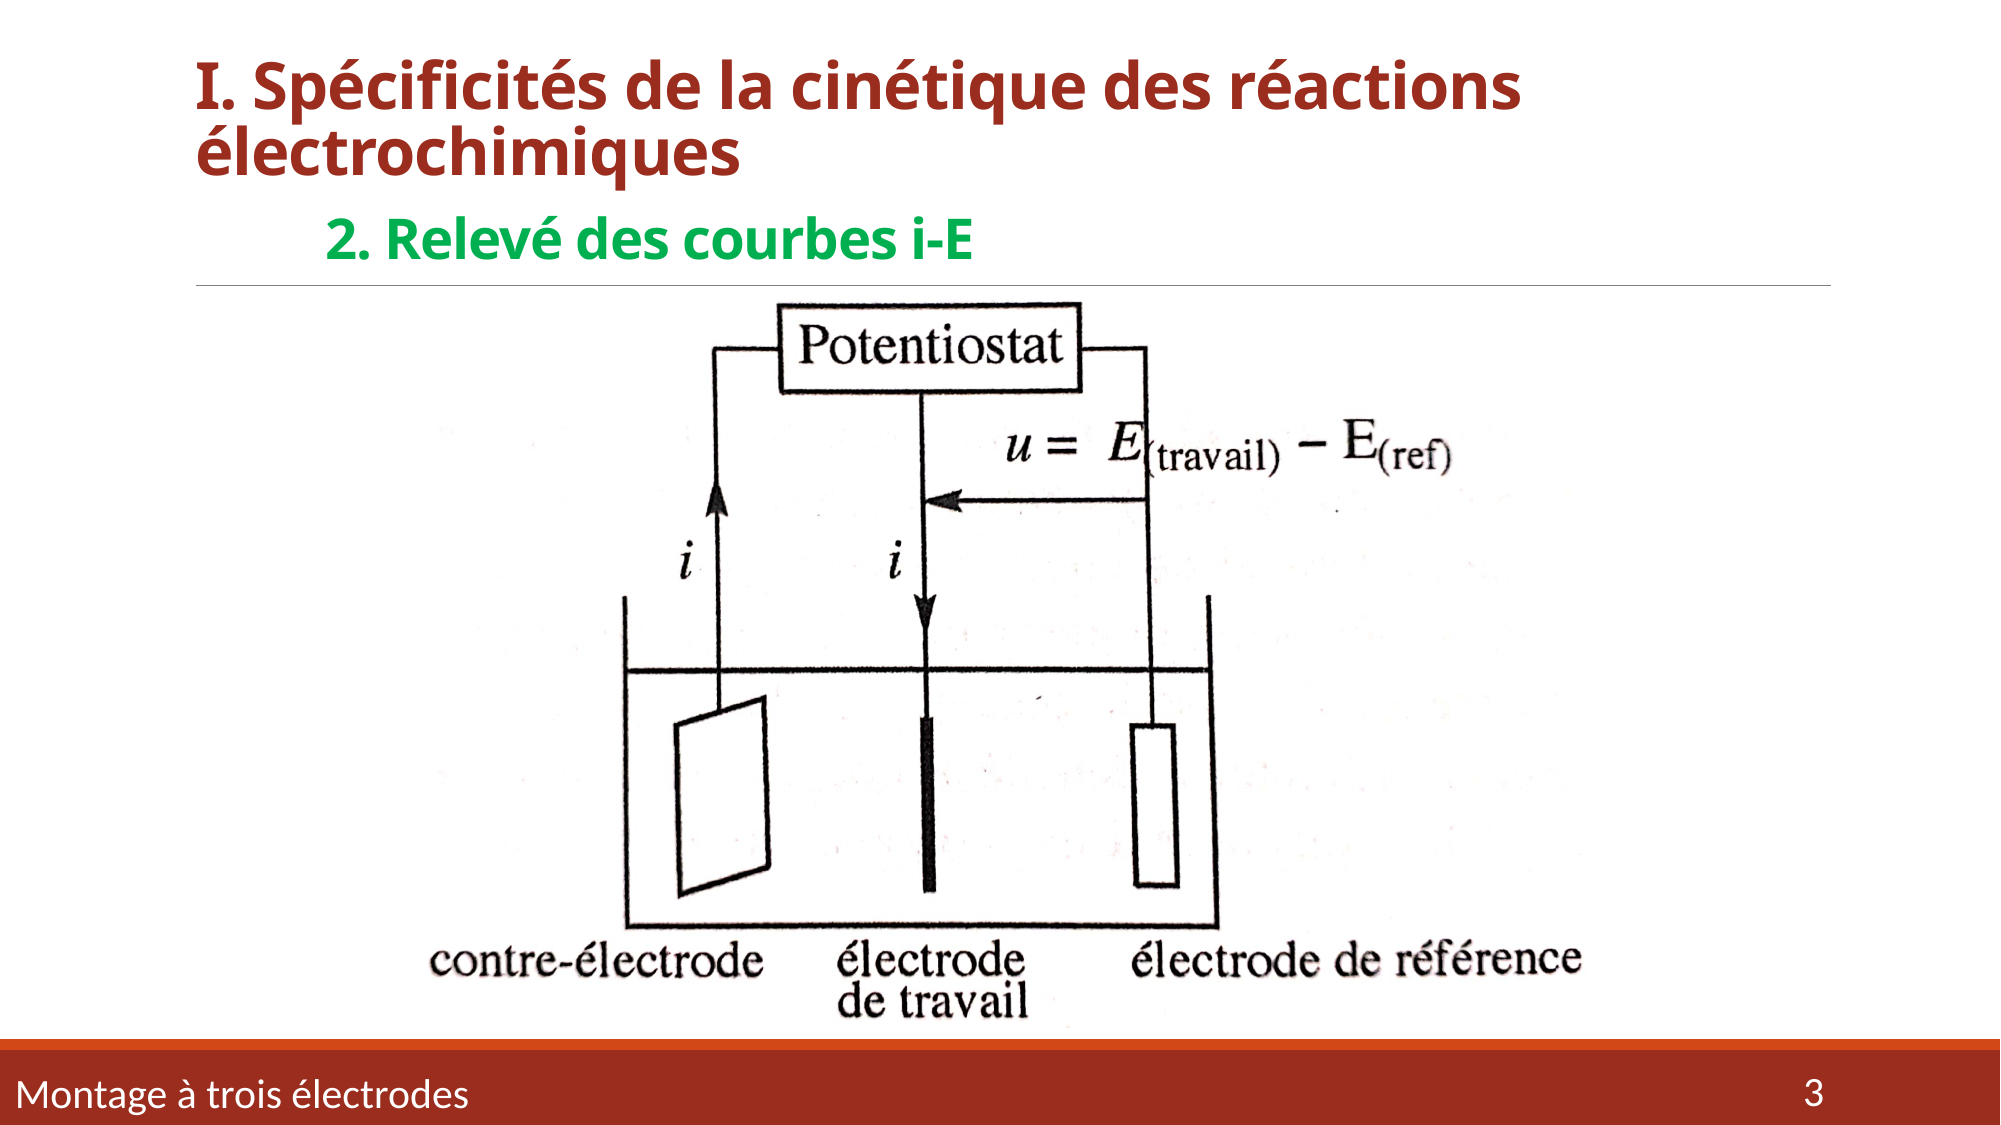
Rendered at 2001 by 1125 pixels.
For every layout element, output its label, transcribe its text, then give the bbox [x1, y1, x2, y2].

text_box Montage à trois électrodes [0, 1058, 594, 1124]
picture [421, 297, 1588, 1029]
title I. Spécificités de la cinétique des réactions électrochimiques 2. Relevé des courbes i-E [180, 47, 1830, 285]
slide_number 3 [1624, 1059, 1840, 1120]
